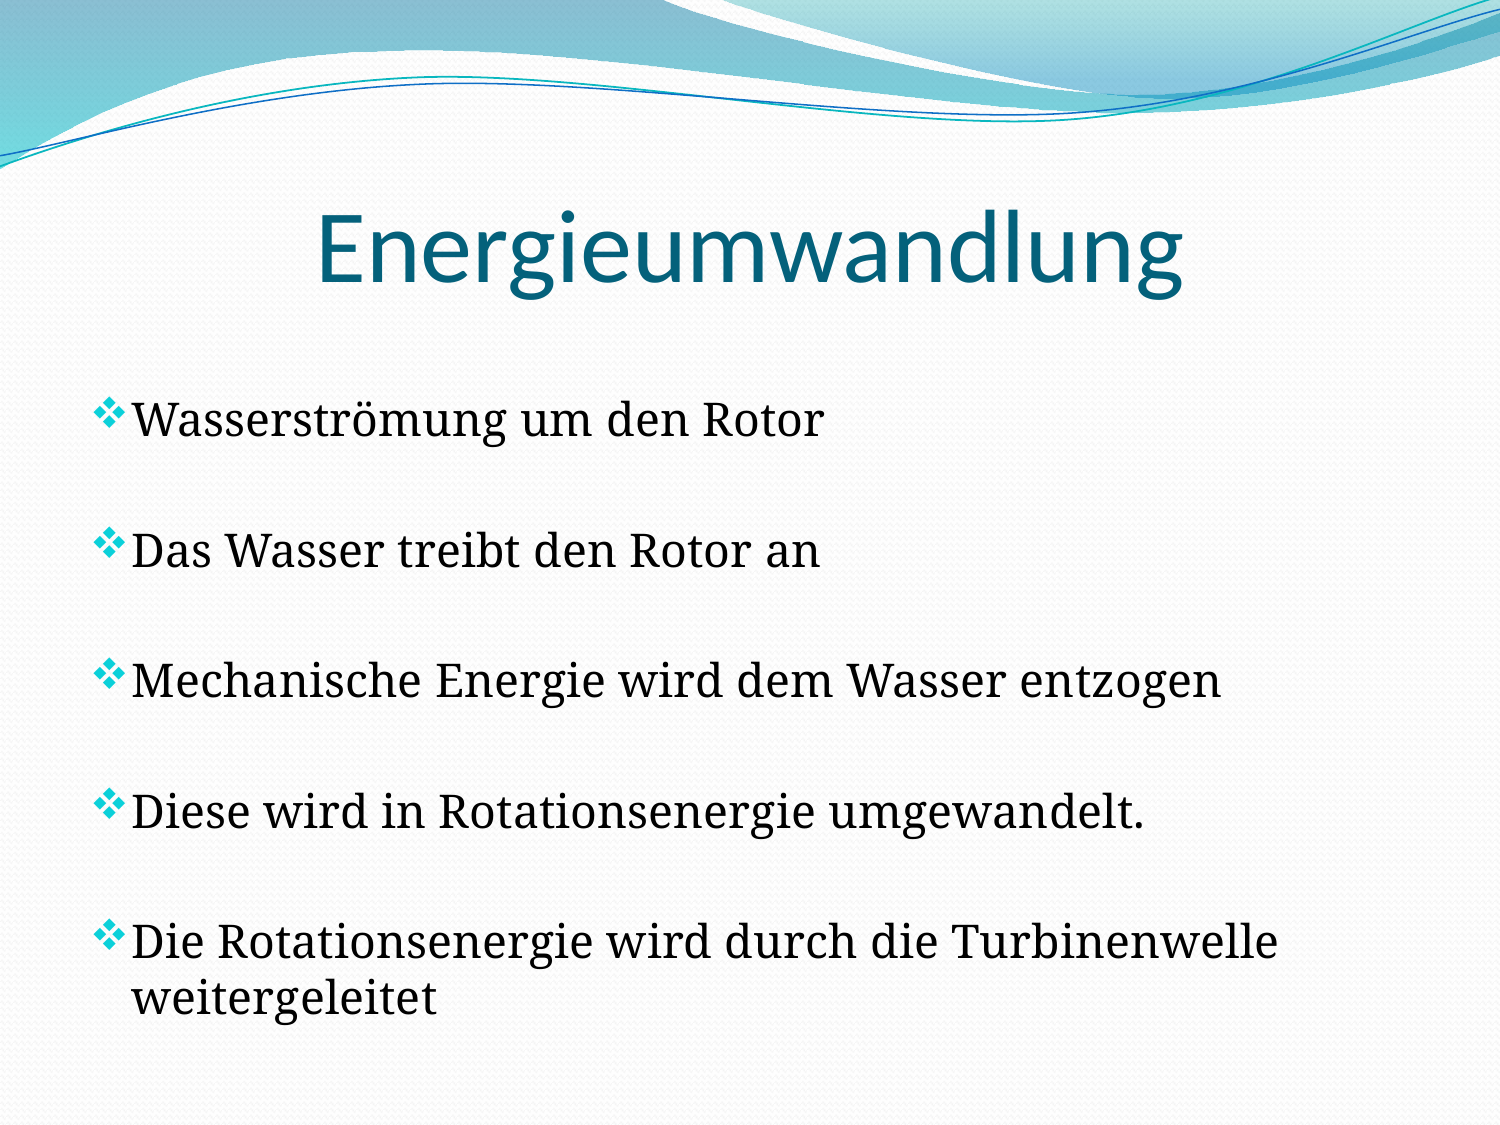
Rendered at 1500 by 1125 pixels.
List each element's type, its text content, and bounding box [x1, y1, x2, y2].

list Wasserströmung um den Rotor Das Wasser treibt den Rotor an Mechanische Energie wird dem Wasser entzogen Diese wird in Rotationsenergie umgewandelt. Die Rotationsenergie wird durch die Turbinenwelle weitergeleitet [75, 317, 1425, 1038]
title Energieumwandlung [75, 115, 1425, 303]
